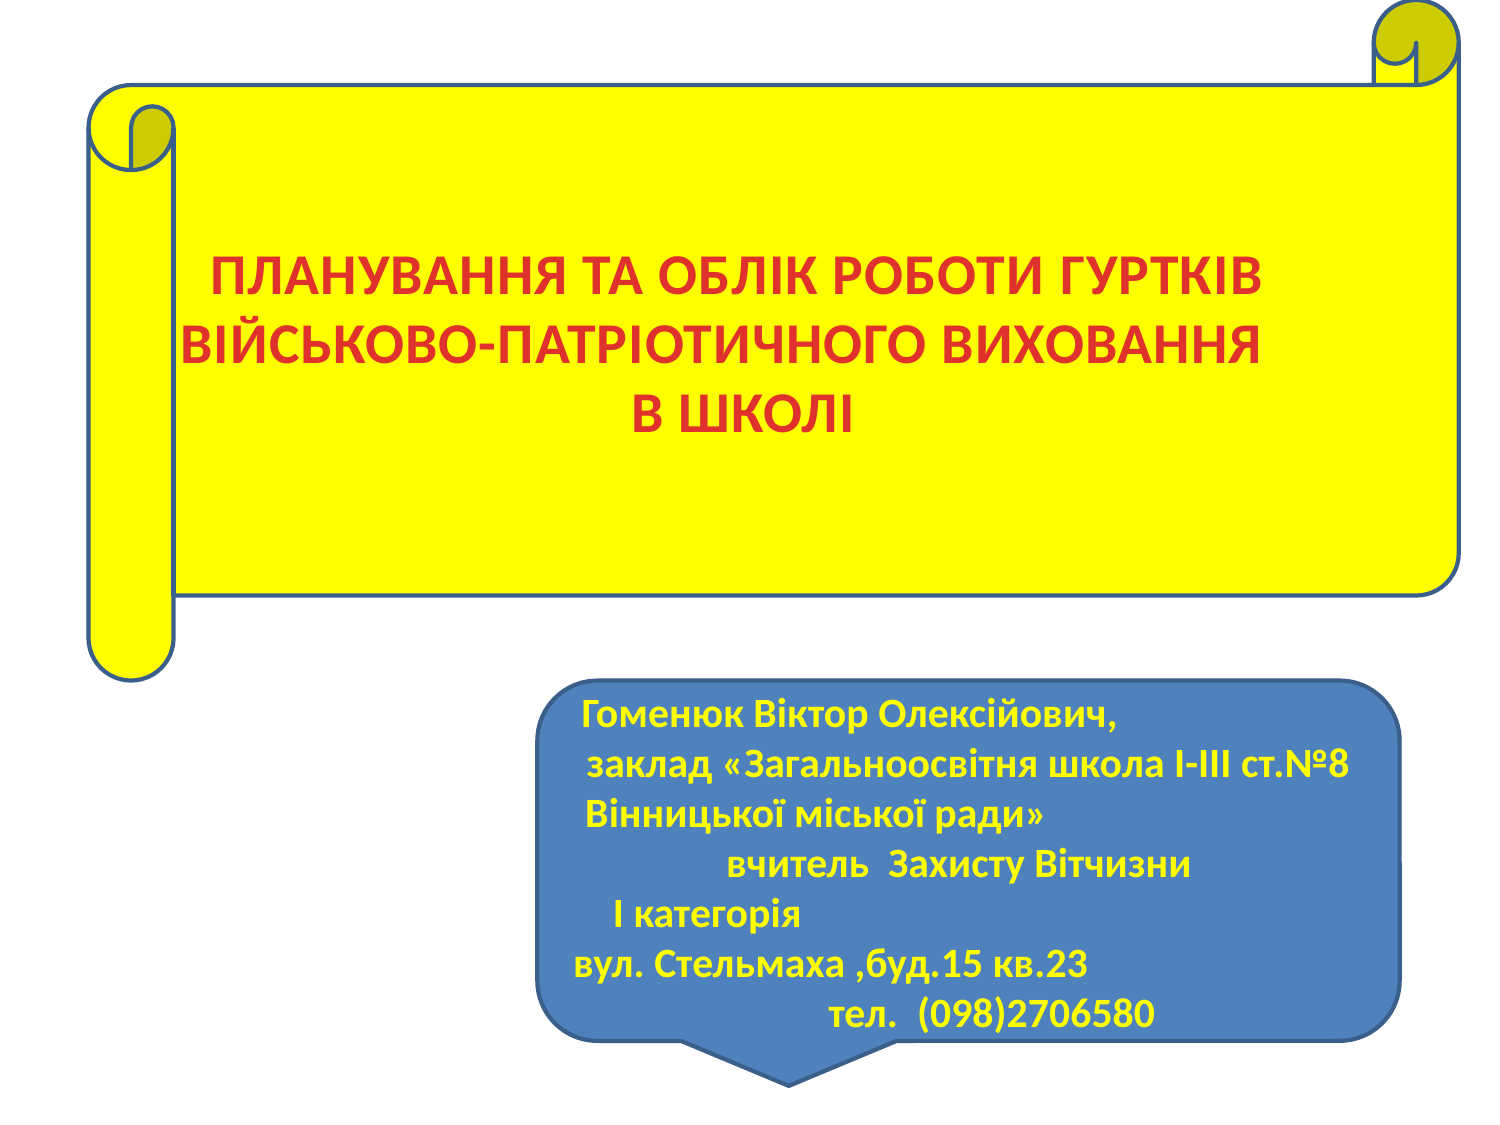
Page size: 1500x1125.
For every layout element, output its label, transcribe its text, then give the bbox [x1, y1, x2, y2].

text_box Гоменюк Віктор Олексійович, заклад «Загальноосвітня школа І-ІІІ ст.№8 Вінницької міської ради» вчитель Захисту Вітчизни І категорія вул. Стельмаха ,буд.15 кв.23 тел. (098)2706580 [535, 678, 1402, 1088]
title ПЛАНУВАННЯ ТА ОБЛІК РОБОТИ ГУРТКІВ ВІЙСЬКОВО-ПАТРІОТИЧНОГО ВИХОВАННЯ В ШКОЛІ [100, 90, 1388, 591]
text_box [86, 0, 1461, 683]
